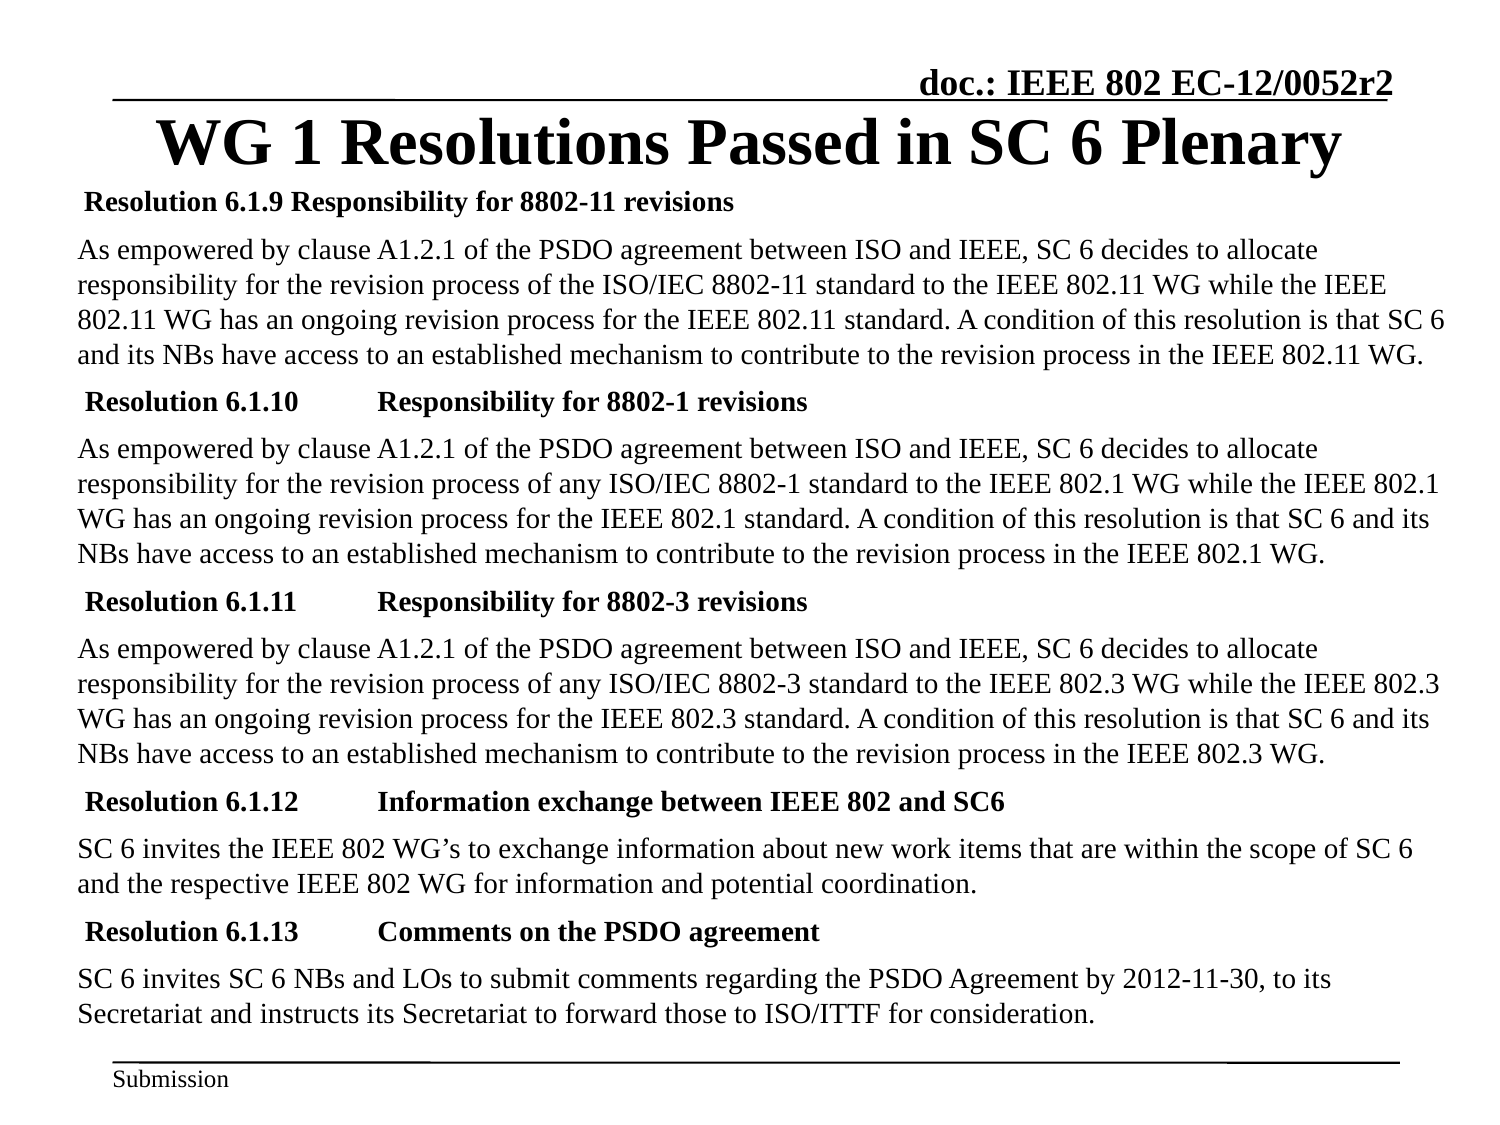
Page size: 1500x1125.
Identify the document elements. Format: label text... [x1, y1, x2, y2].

list Resolution 6.1.9 Responsibility for 8802-11 revisions As empowered by clause A1.2.1 of the PSDO agreement between ISO and IEEE, SC 6 decides to allocate responsibility for the revision process of the ISO/IEC 8802-11 standard to the IEEE 802.11 WG while the IEEE 802.11 WG has an ongoing revision process for the IEEE 802.11 standard. A condition of this resolution is that SC 6 and its NBs have access to an established mechanism to contribute to the revision process in the IEEE 802.11 WG. Resolution 6.1.10 Responsibility for 8802-1 revisions As empowered by clause A1.2.1 of the PSDO agreement between ISO and IEEE, SC 6 decides to allocate responsibility for the revision process of any ISO/IEC 8802-1 standard to the IEEE 802.1 WG while the IEEE 802.1 WG has an ongoing revision process for the IEEE 802.1 standard. A condition of this resolution is that SC 6 and its NBs have access to an established mechanism to contribute to the revision process in the IEEE 802.1 WG. Resolution 6.1.11 Responsibility for 8802-3 revisions As empowered by clause A1.2.1 of the PSDO agreement between ISO and IEEE, SC 6 decides to allocate responsibility for the revision process of any ISO/IEC 8802-3 standard to the IEEE 802.3 WG while the IEEE 802.3 WG has an ongoing revision process for the IEEE 802.3 standard. A condition of this resolution is that SC 6 and its NBs have access to an established mechanism to contribute to the revision process in the IEEE 802.3 WG. Resolution 6.1.12 Information exchange between IEEE 802 and SC6 SC 6 invites the IEEE 802 WG’s to exchange information about new work items that are within the scope of SC 6 and the respective IEEE 802 WG for information and potential coordination. Resolution 6.1.13 Comments on the PSDO agreement SC 6 invites SC 6 NBs and LOs to submit comments regarding the PSDO Agreement by 2012-11-30, to its Secretariat and instructs its Secretariat to forward those to ISO/ITTF for consideration. [62, 174, 1463, 1063]
title WG 1 Resolutions Passed in SC 6 Plenary [74, 99, 1426, 174]
